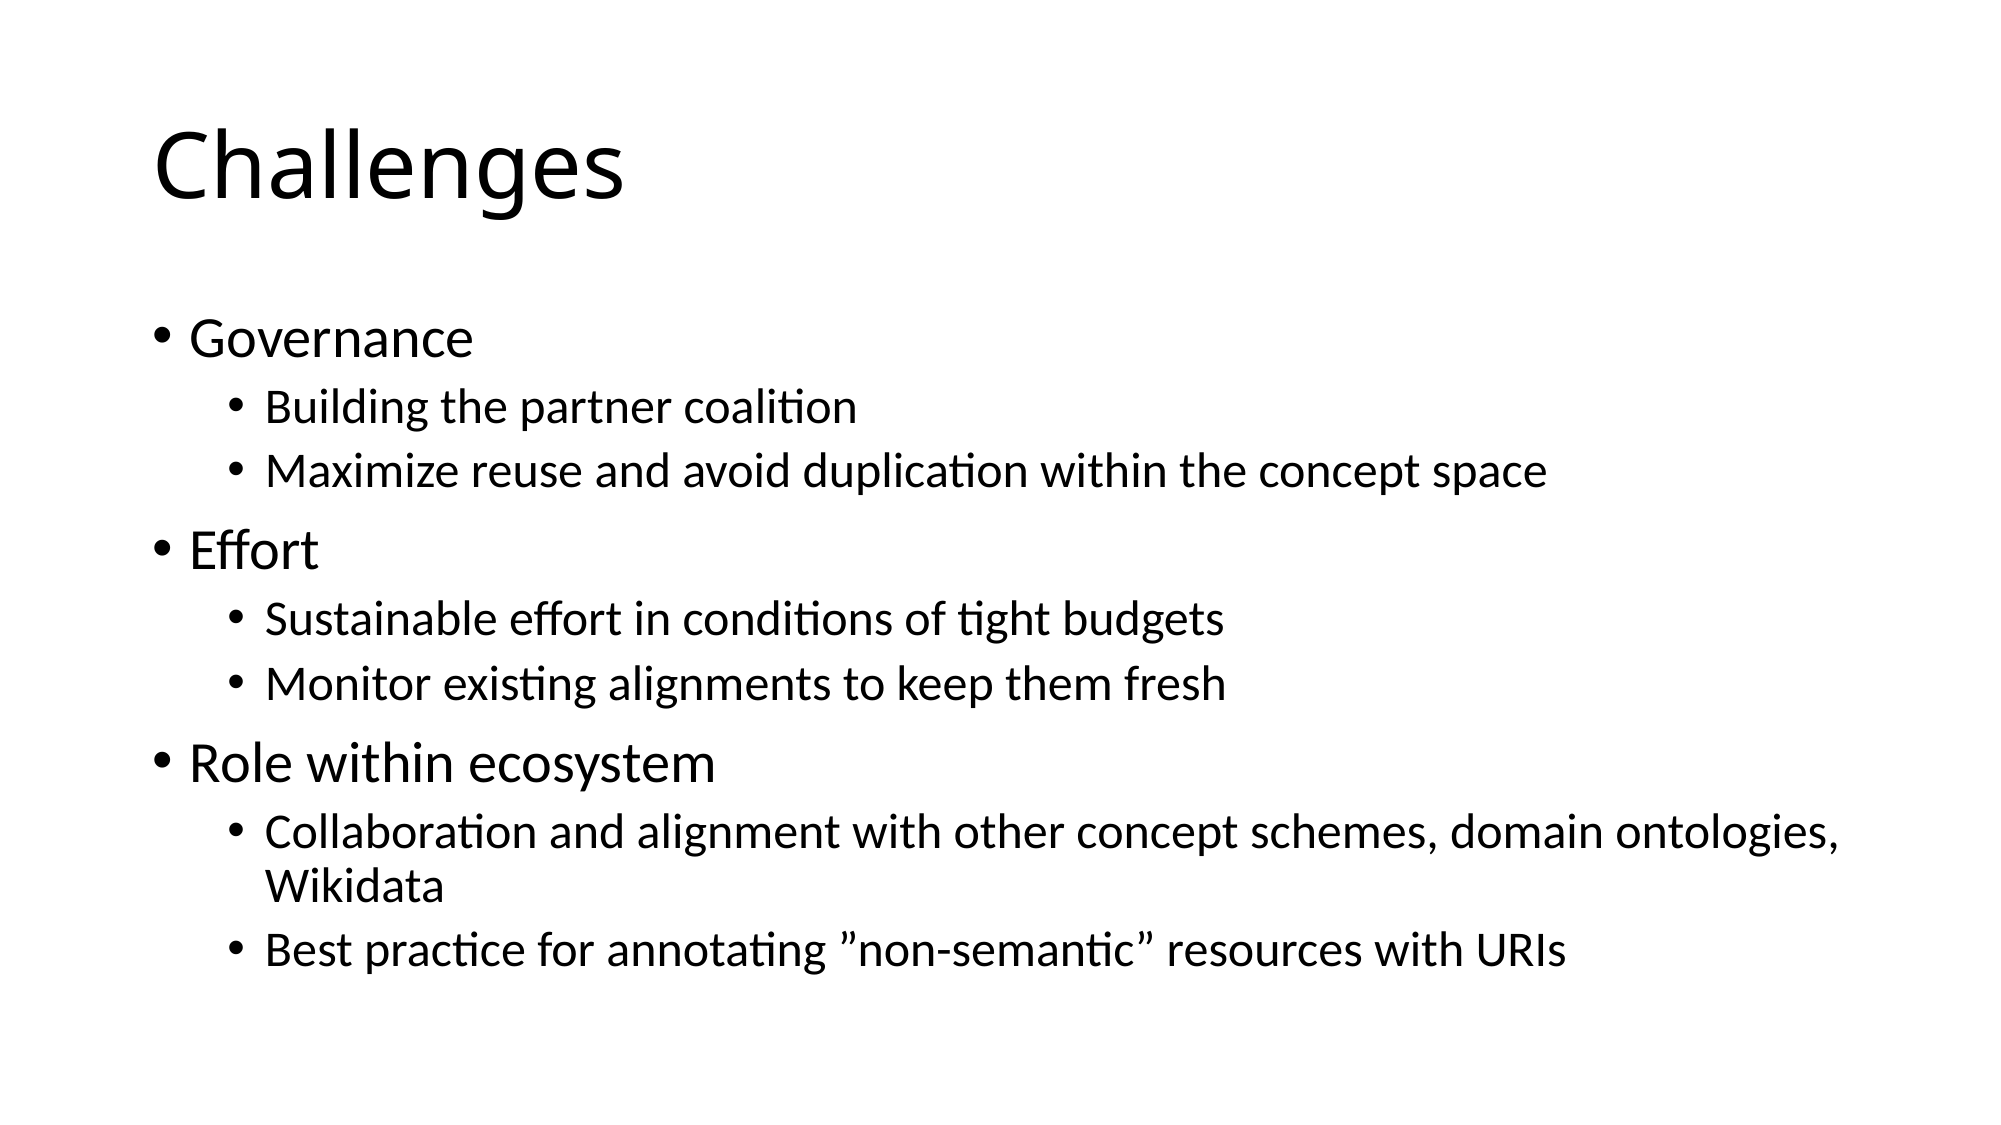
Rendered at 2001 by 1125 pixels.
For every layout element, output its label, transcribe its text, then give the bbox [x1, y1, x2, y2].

title Challenges [137, 59, 1863, 278]
list Governance Building the partner coalition Maximize reuse and avoid duplication within the concept space Effort Sustainable effort in conditions of tight budgets Monitor existing alignments to keep them fresh Role within ecosystem Collaboration and alignment with other concept schemes, domain ontologies, Wikidata Best practice for annotating ”non-semantic” resources with URIs [137, 299, 1863, 1014]
